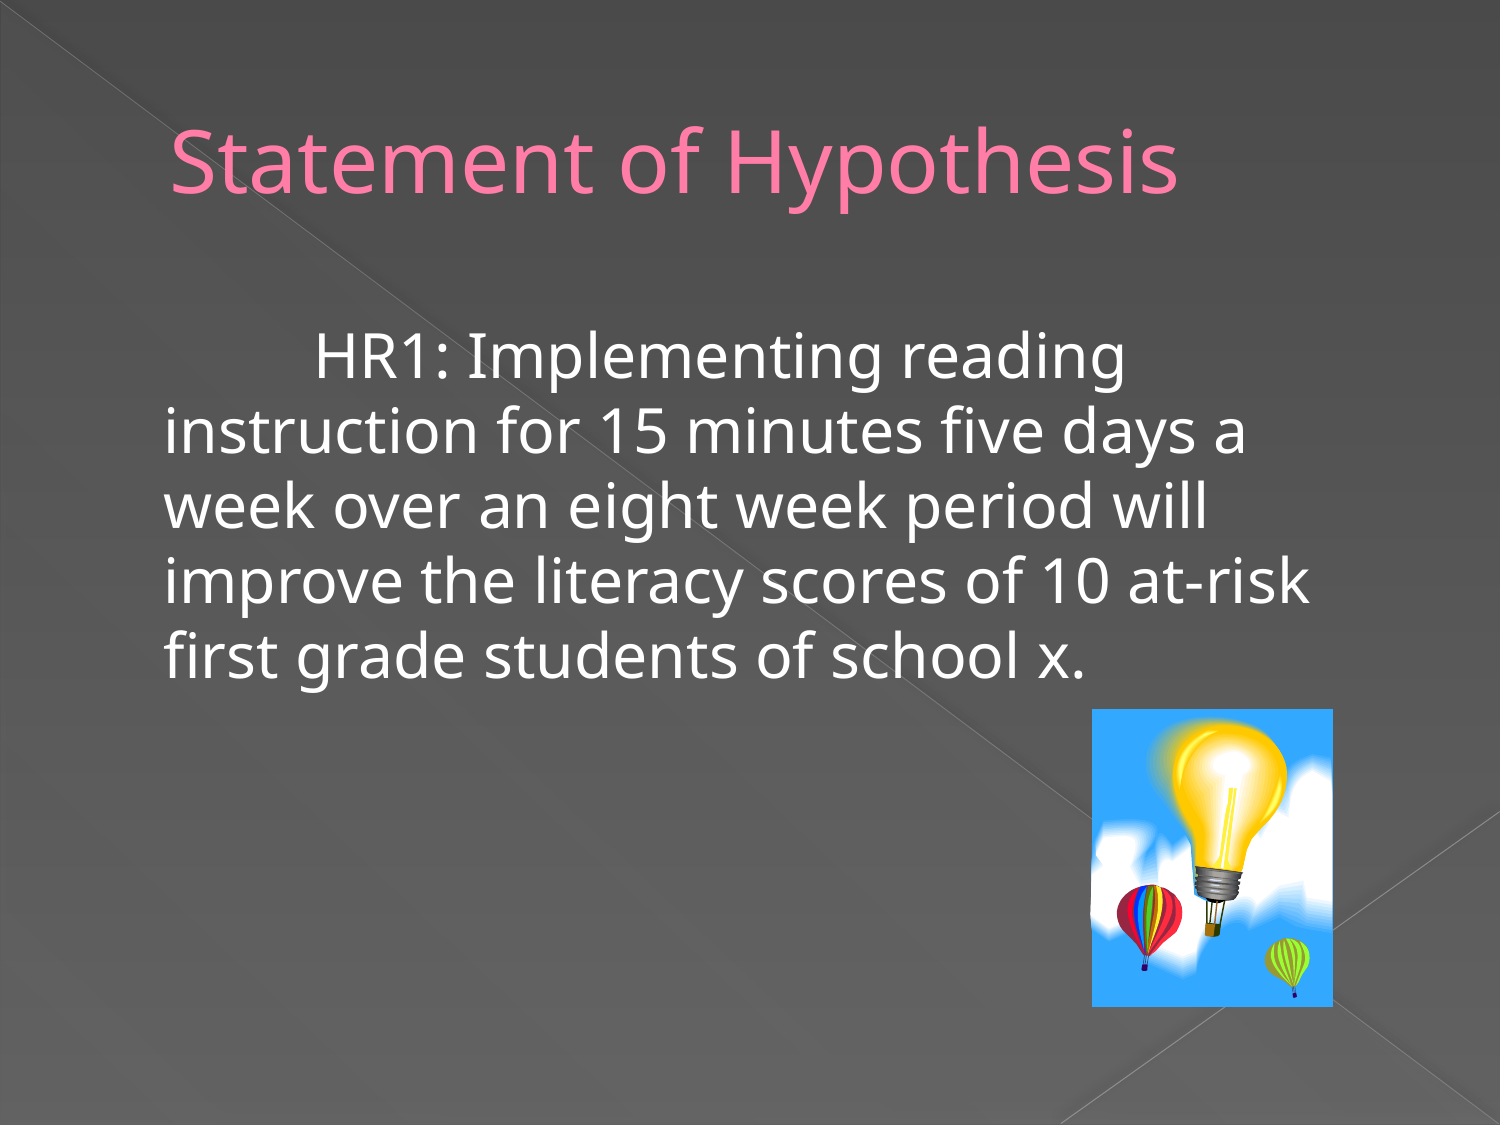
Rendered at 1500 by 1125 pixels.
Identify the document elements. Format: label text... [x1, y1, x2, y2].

title Statement of Hypothesis [75, 43, 1425, 274]
picture [1090, 708, 1334, 1008]
list HR1: Implementing reading instruction for 15 minutes five days a week over an eight week period will improve the literacy scores of 10 at-risk first grade students of school x. [75, 308, 1425, 1059]
